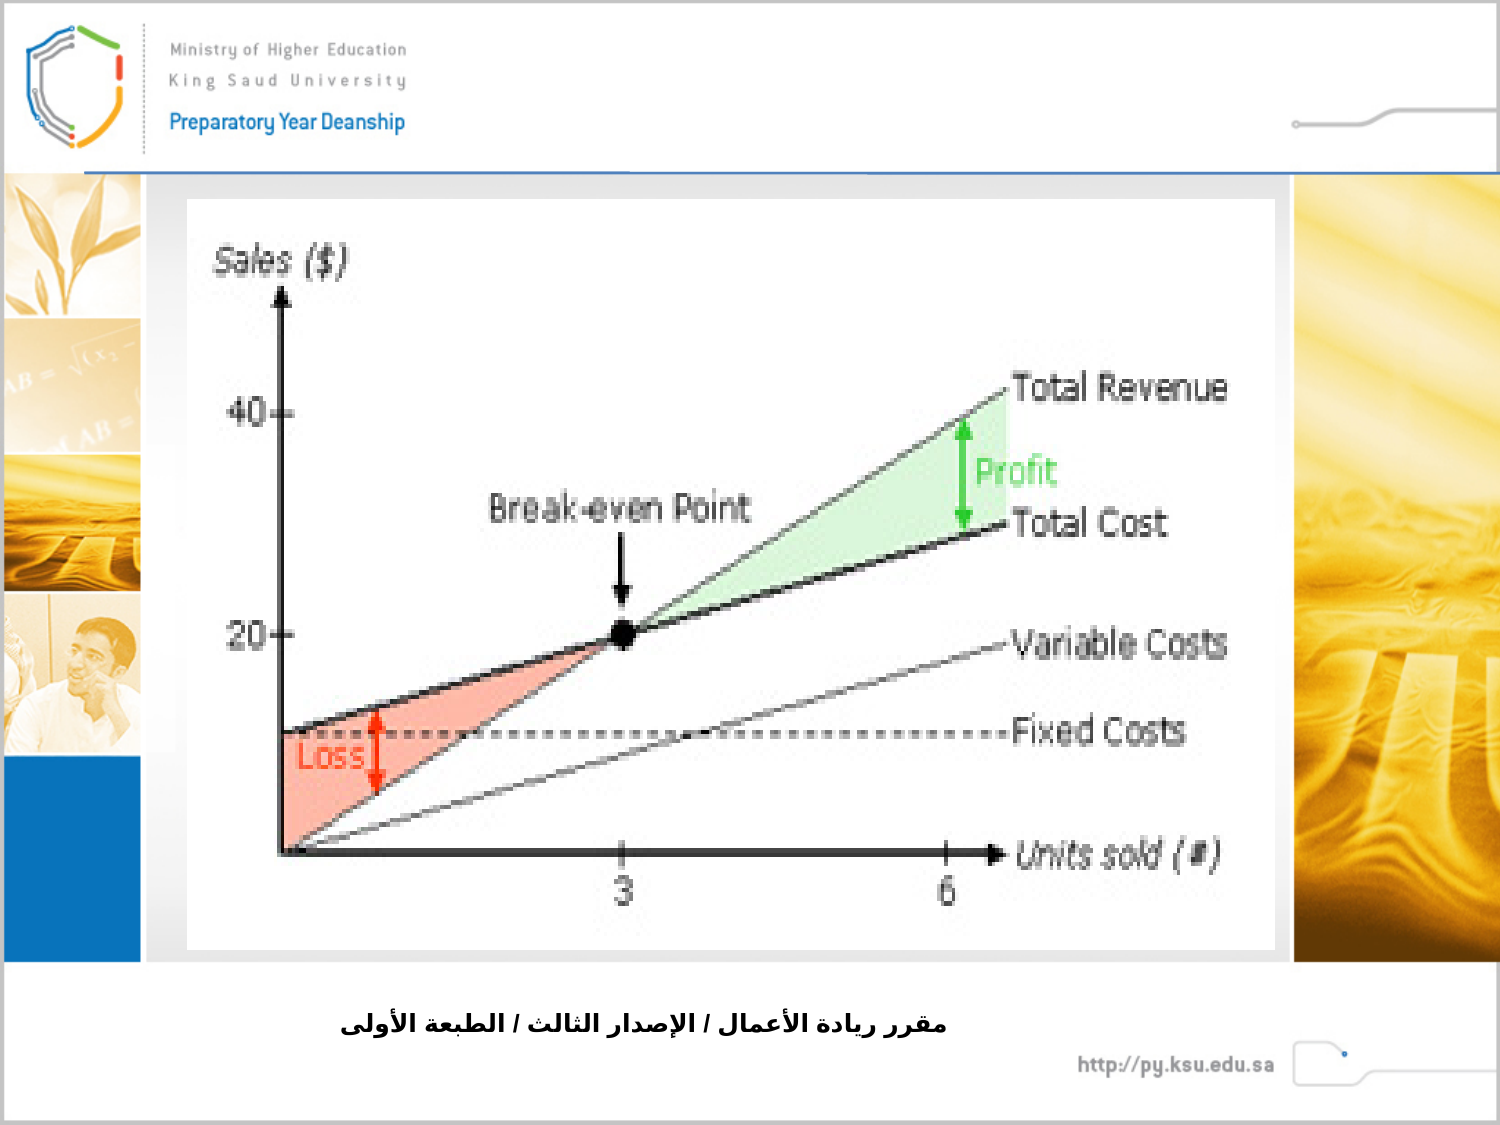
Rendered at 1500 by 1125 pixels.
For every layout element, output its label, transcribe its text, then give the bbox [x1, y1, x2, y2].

text_box مقرر ريادة الأعمال / الإصدار الثالث / الطبعة الأولى [287, 1000, 1000, 1045]
picture [0, 0, 1500, 1125]
